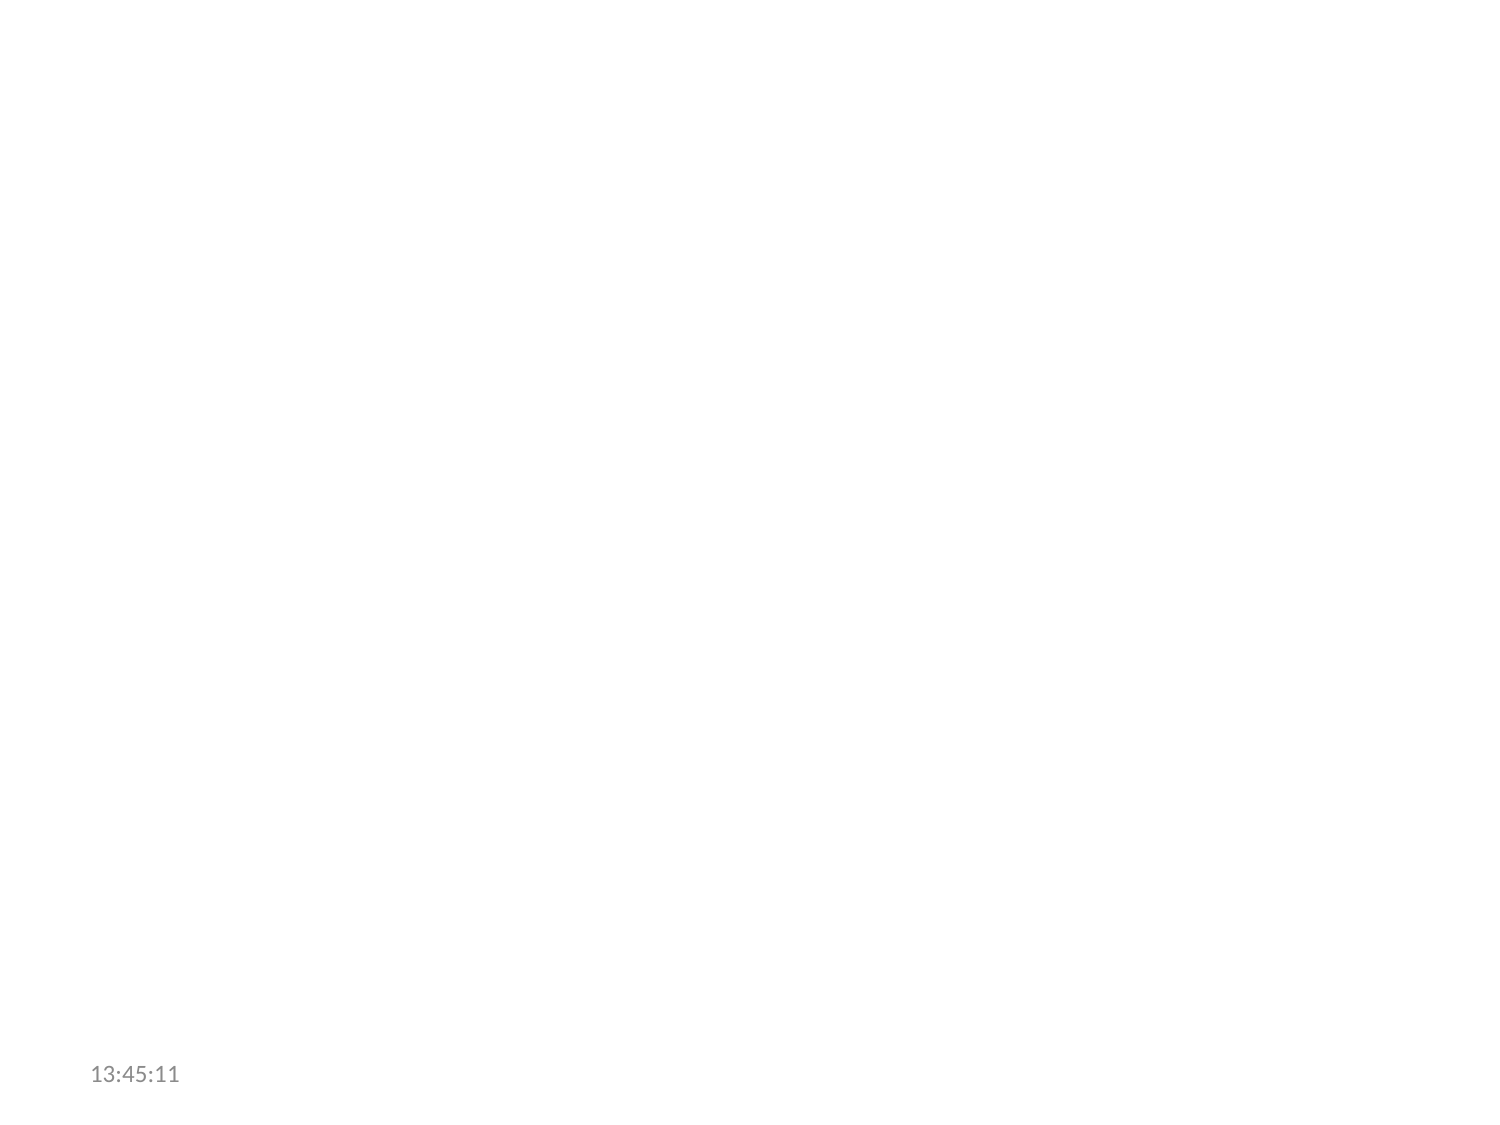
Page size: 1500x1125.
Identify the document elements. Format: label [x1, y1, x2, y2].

slide_number [75, 1042, 425, 1103]
